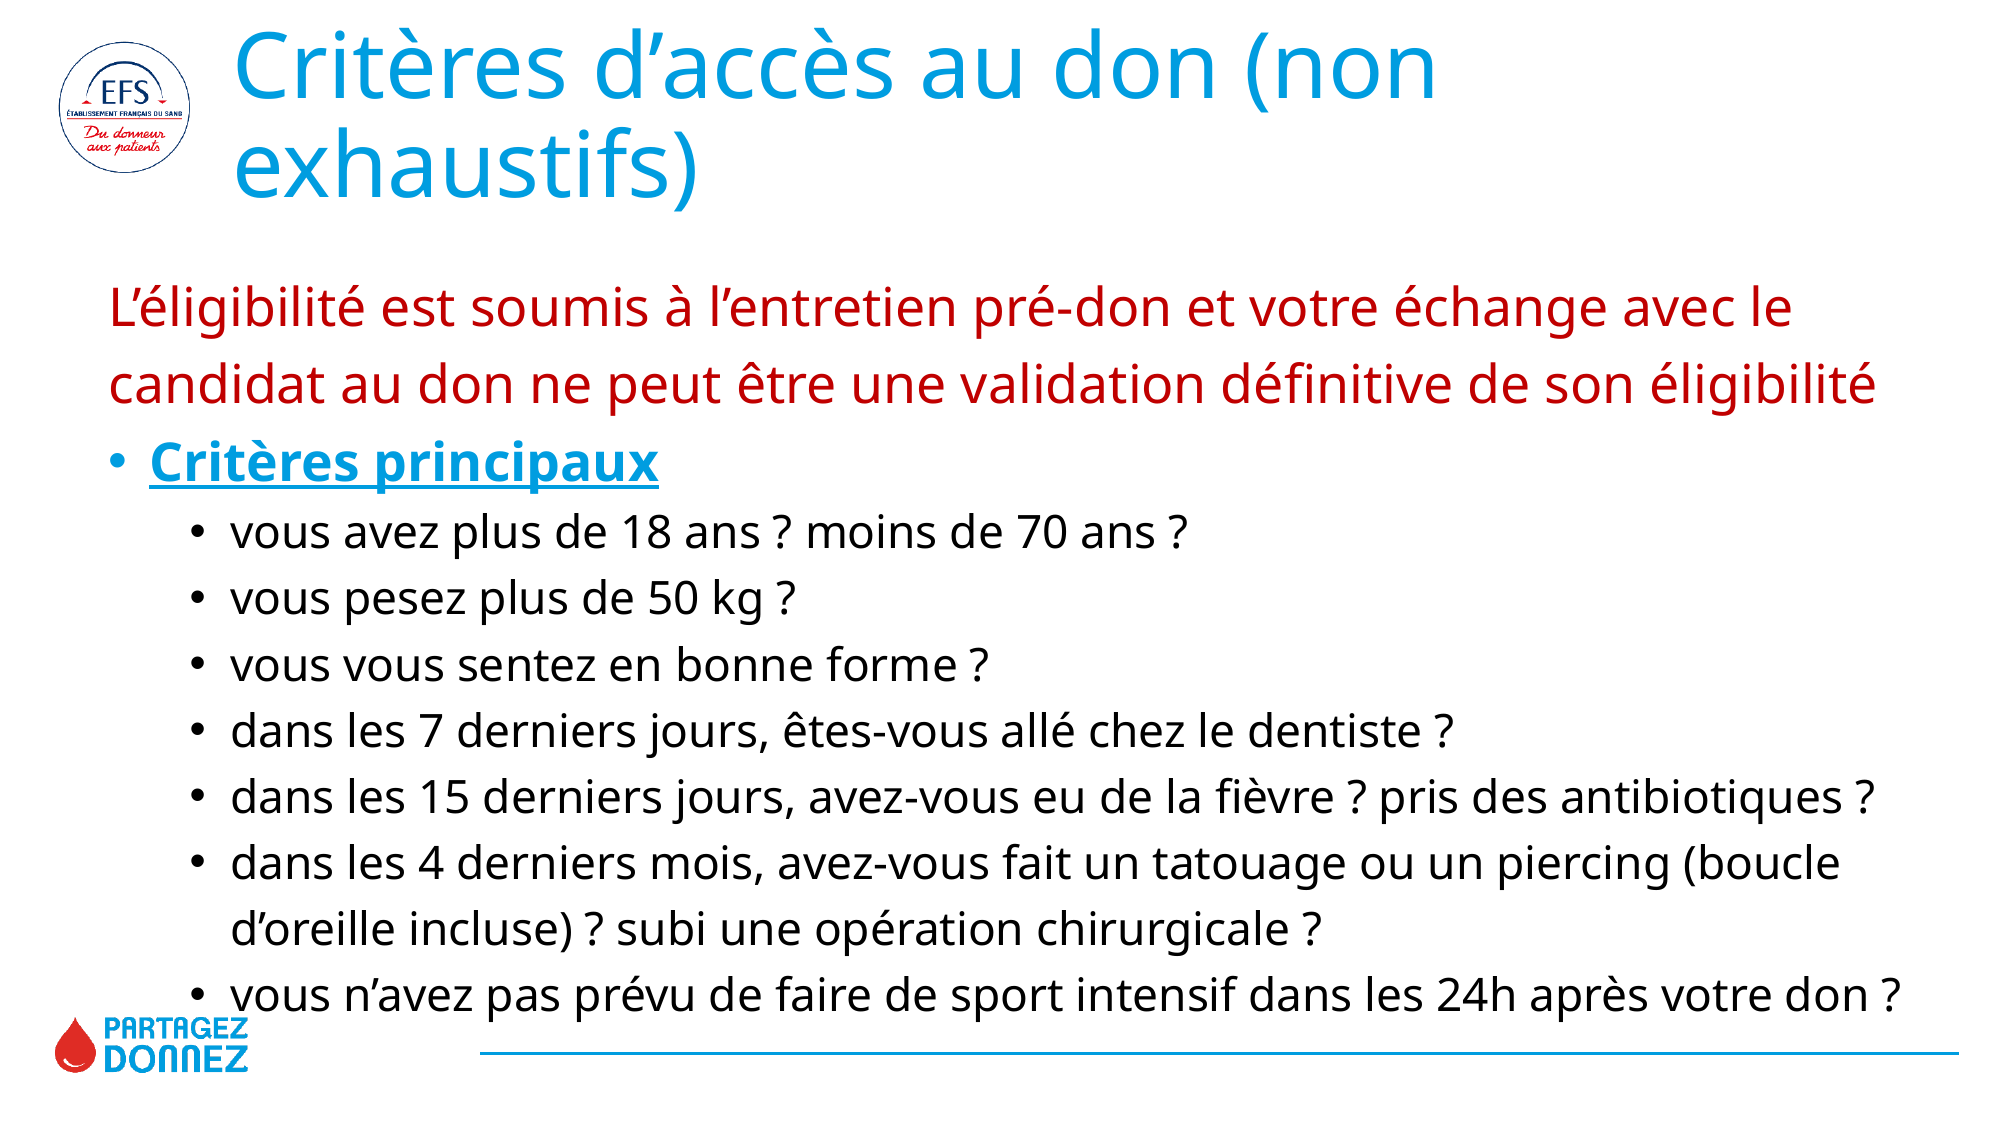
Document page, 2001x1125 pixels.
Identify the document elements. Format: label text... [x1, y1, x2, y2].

title Critères d’accès au don (non exhaustifs) [217, 9, 1943, 227]
list L’éligibilité est soumis à l’entretien pré-don et votre échange avec le candidat au don ne peut être une validation définitive de son éligibilité Critères principaux vous avez plus de 18 ans ? moins de 70 ans ? vous pesez plus de 50 kg ? vous vous sentez en bonne forme ? dans les 7 derniers jours, êtes-vous allé chez le dentiste ? dans les 15 derniers jours, avez-vous eu de la fièvre ? pris des antibiotiques ? dans les 4 derniers mois, avez-vous fait un tatouage ou un piercing (boucle d’oreille incluse) ? subi une opération chirurgicale ? vous n’avez pas prévu de faire de sport intensif dans les 24h après votre don ? [93, 253, 1943, 1038]
picture [53, 1016, 250, 1075]
picture [43, 26, 205, 188]
